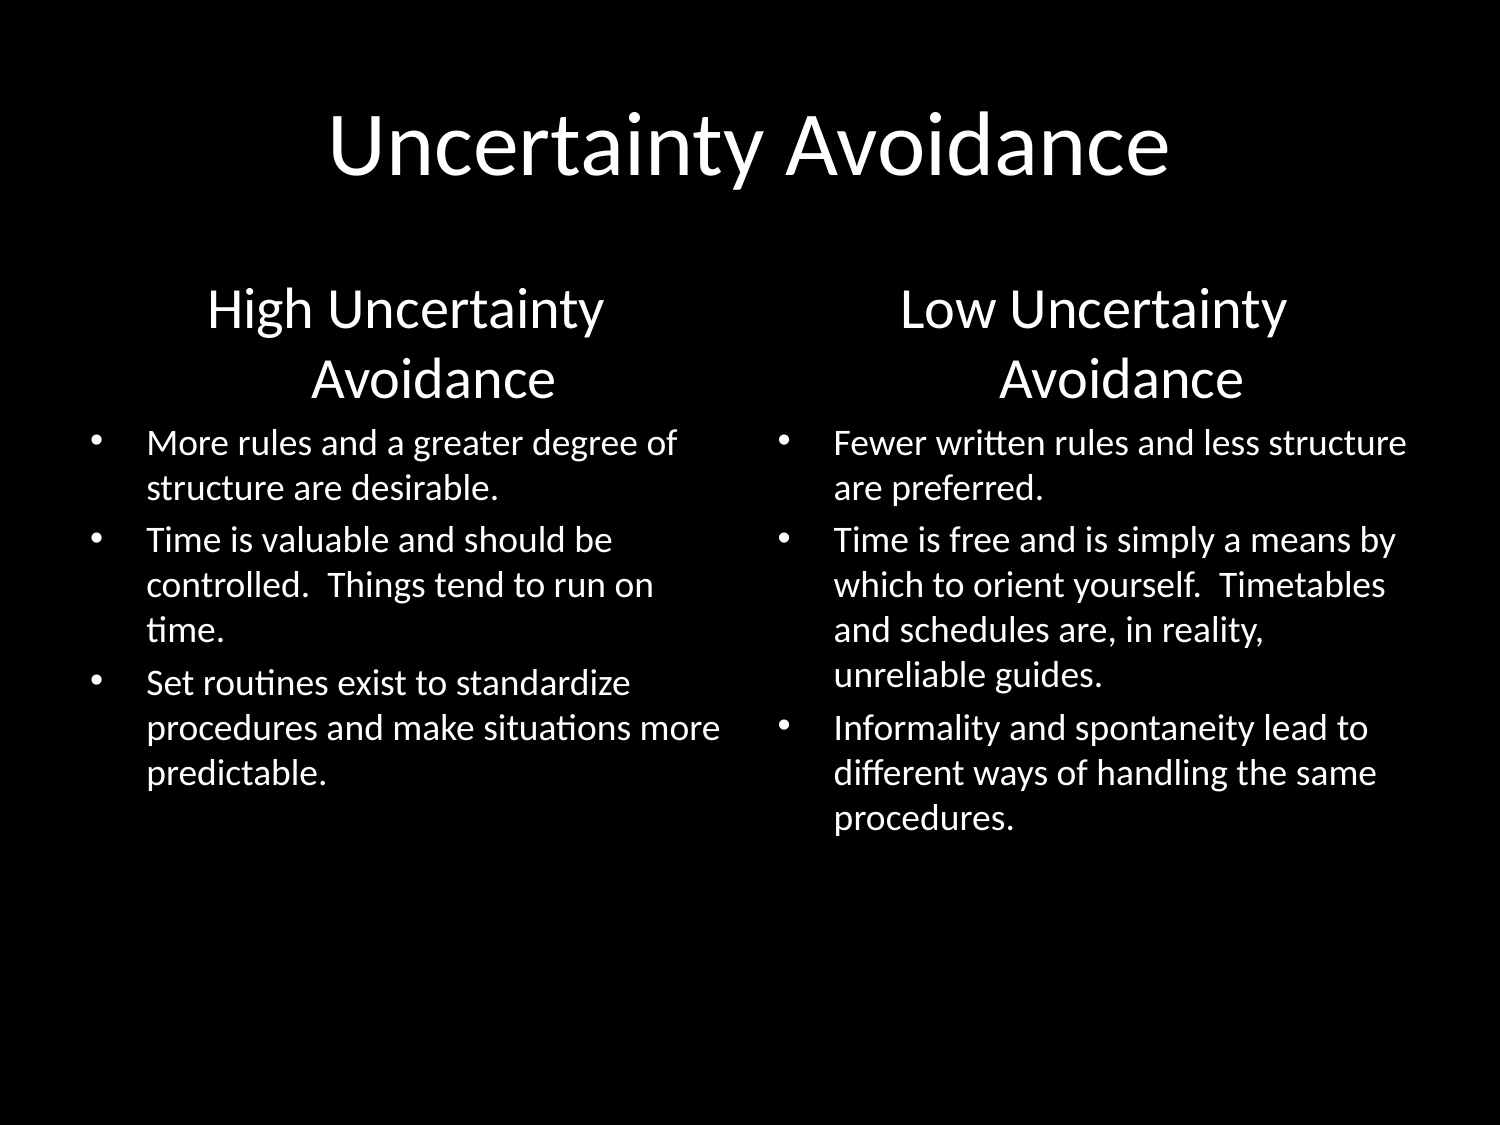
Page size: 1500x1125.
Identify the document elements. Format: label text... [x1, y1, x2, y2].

title Uncertainty Avoidance [75, 45, 1425, 233]
list High Uncertainty Avoidance More rules and a greater degree of structure are desirable. Time is valuable and should be controlled. Things tend to run on time. Set routines exist to standardize procedures and make situations more predictable. [75, 262, 738, 1005]
list Low Uncertainty Avoidance Fewer written rules and less structure are preferred. Time is free and is simply a means by which to orient yourself. Timetables and schedules are, in reality, unreliable guides. Informality and spontaneity lead to different ways of handling the same procedures. [762, 262, 1425, 1005]
